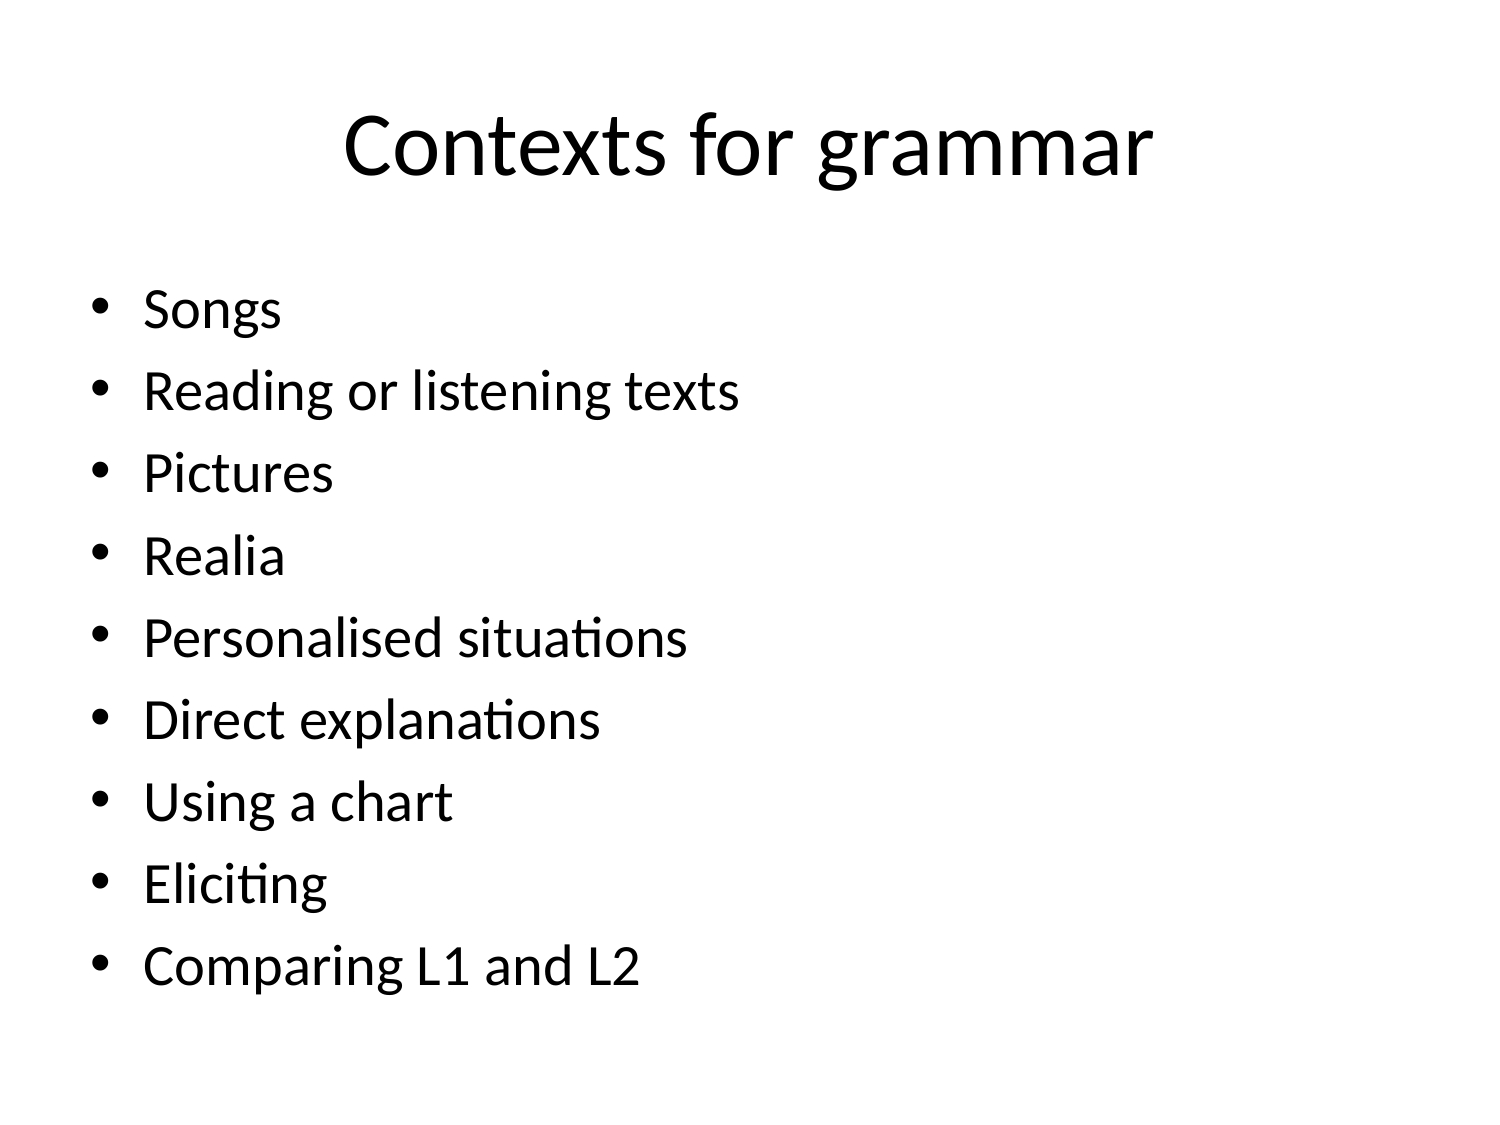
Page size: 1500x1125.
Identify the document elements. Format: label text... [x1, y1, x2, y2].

list Songs Reading or listening texts Pictures Realia Personalised situations Direct explanations Using a chart Eliciting Comparing L1 and L2 [75, 262, 1425, 1005]
title Contexts for grammar [75, 45, 1425, 233]
